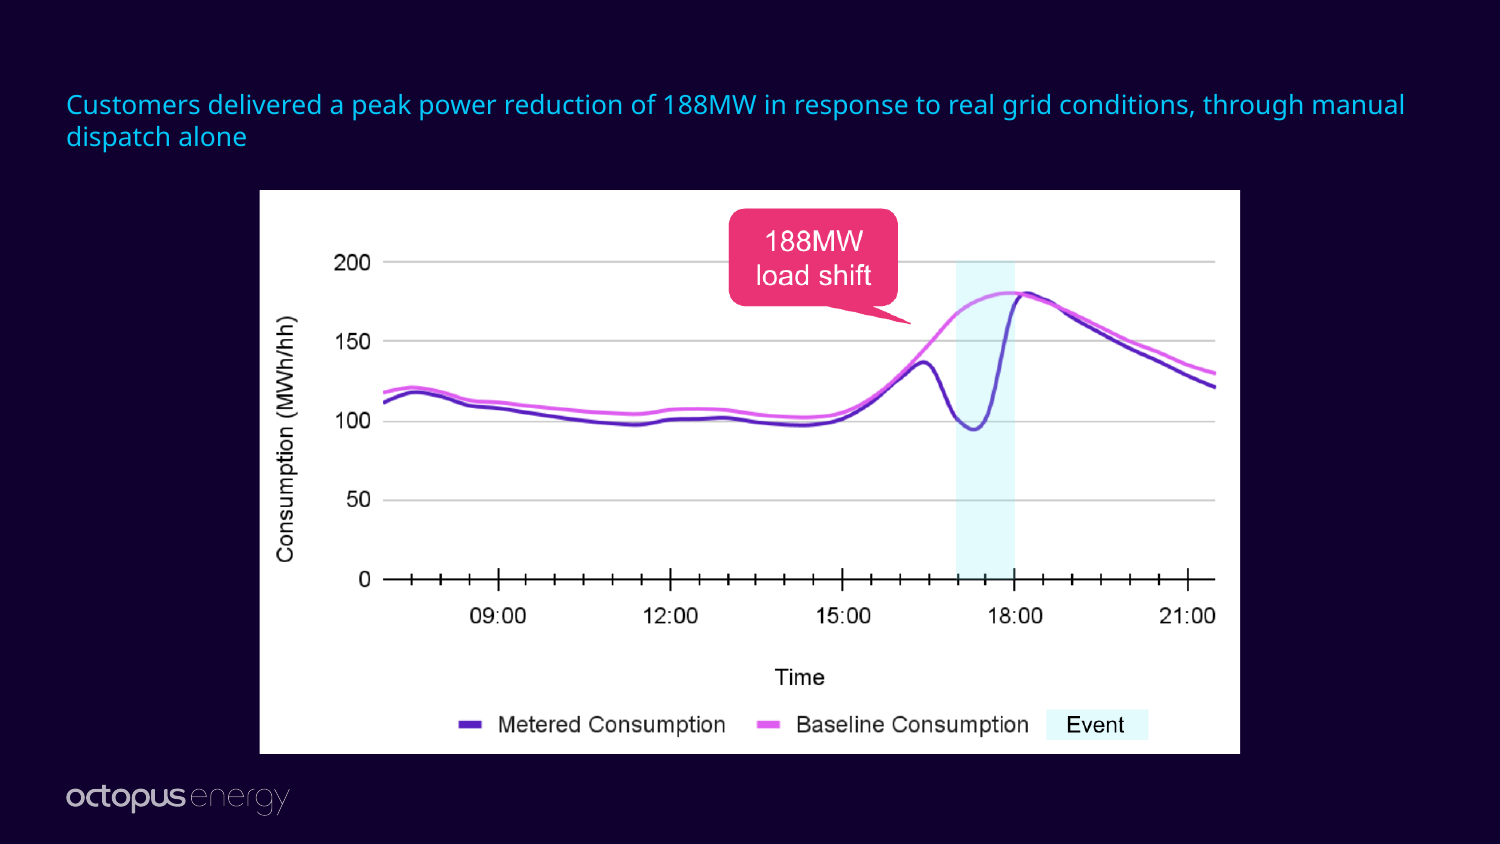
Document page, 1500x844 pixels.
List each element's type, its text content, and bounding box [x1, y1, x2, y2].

picture [259, 190, 1241, 754]
picture [58, 766, 299, 832]
title Customers delivered a peak power reduction of 188MW in response to real grid conditions, through manual dispatch alone [51, 72, 1487, 167]
